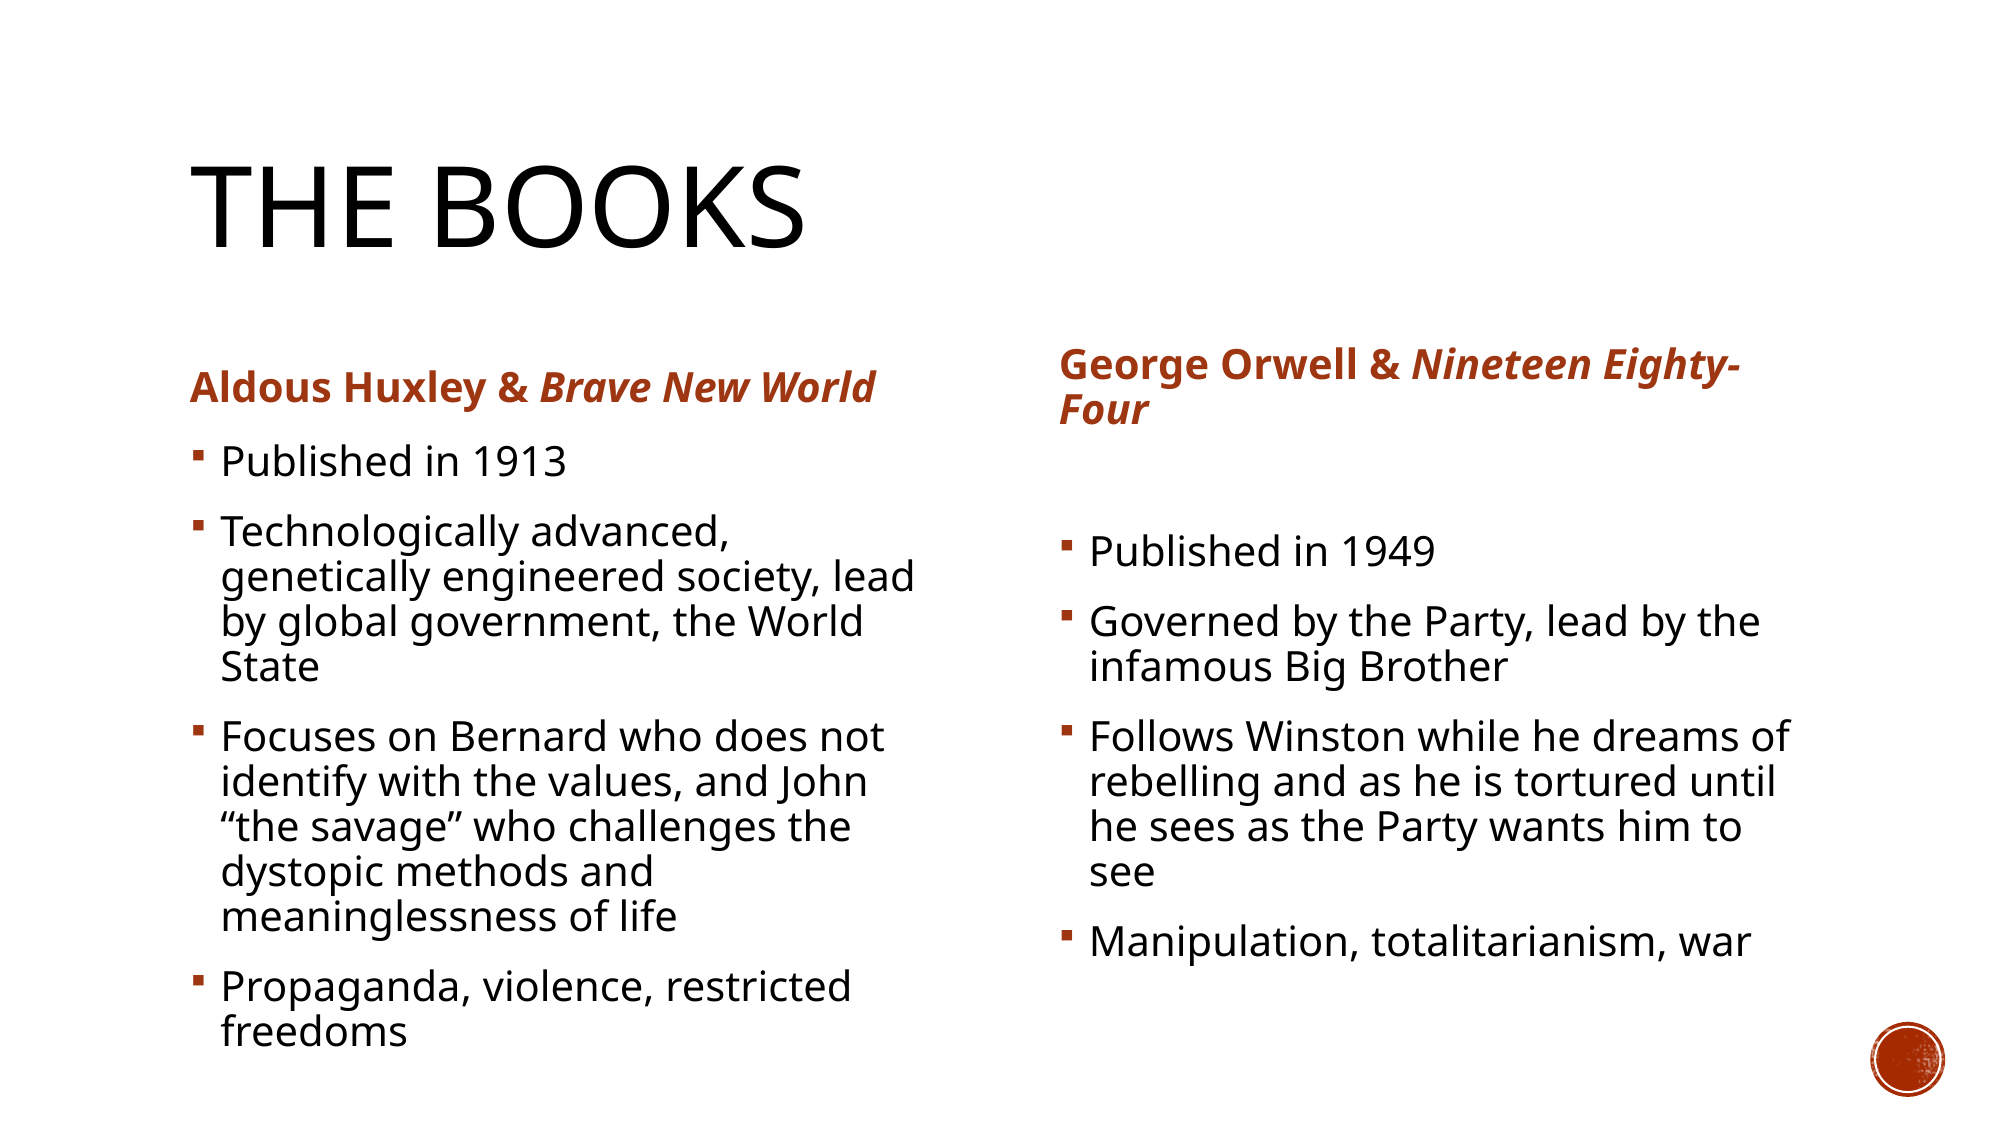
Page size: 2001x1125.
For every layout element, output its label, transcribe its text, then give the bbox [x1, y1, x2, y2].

list Published in 1949 Governed by the Party, lead by the infamous Big Brother Follows Winston while he dreams of rebelling and as he is tortured until he sees as the Party wants him to see Manipulation, totalitarianism, war [1043, 450, 1824, 1046]
list Aldous Huxley & Brave New World [174, 336, 955, 441]
title The books [175, 79, 1826, 344]
list George Orwell & Nineteen Eighty-Four [1043, 336, 1824, 441]
list Published in 1913 Technologically advanced, genetically engineered society, lead by global government, the World State Focuses on Bernard who does not identify with the values, and John “the savage” who challenges the dystopic methods and meaninglessness of life Propaganda, violence, restricted freedoms [175, 450, 956, 1046]
